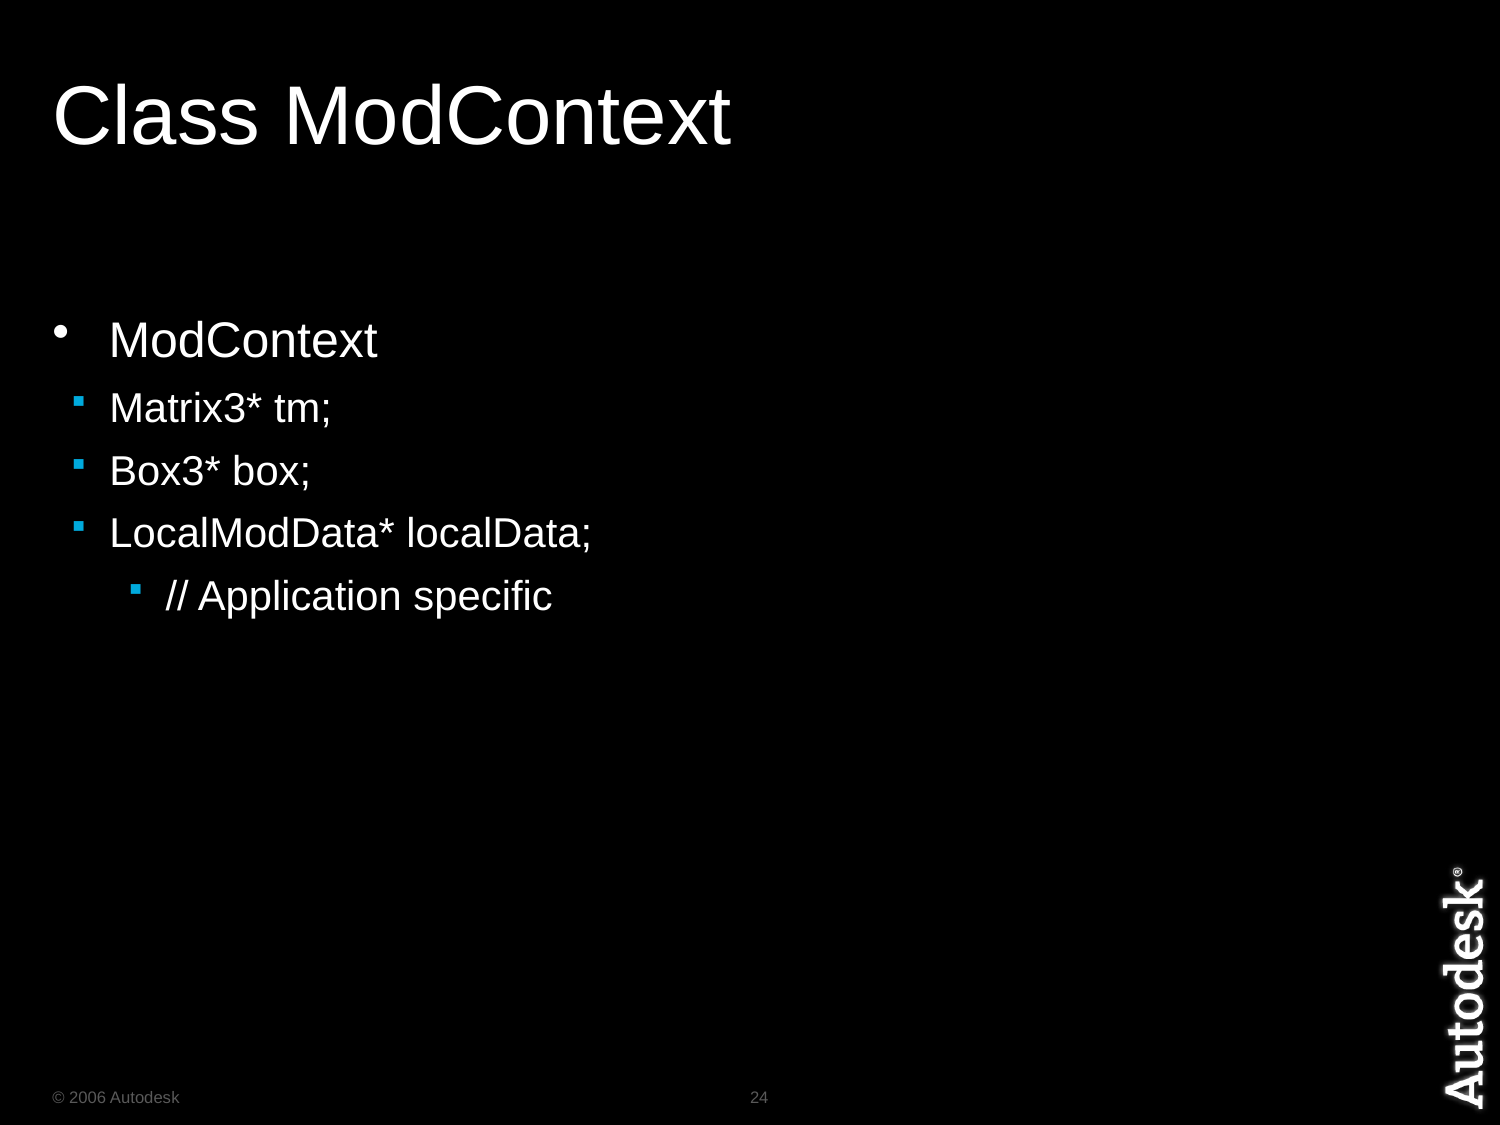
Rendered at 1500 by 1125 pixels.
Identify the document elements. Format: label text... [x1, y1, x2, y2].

picture [1402, 0, 1500, 1125]
list ModContext Matrix3* tm; Box3* box; LocalModData* localData; // Application specific [52, 231, 1401, 1073]
title Class ModContext [52, 22, 1401, 211]
